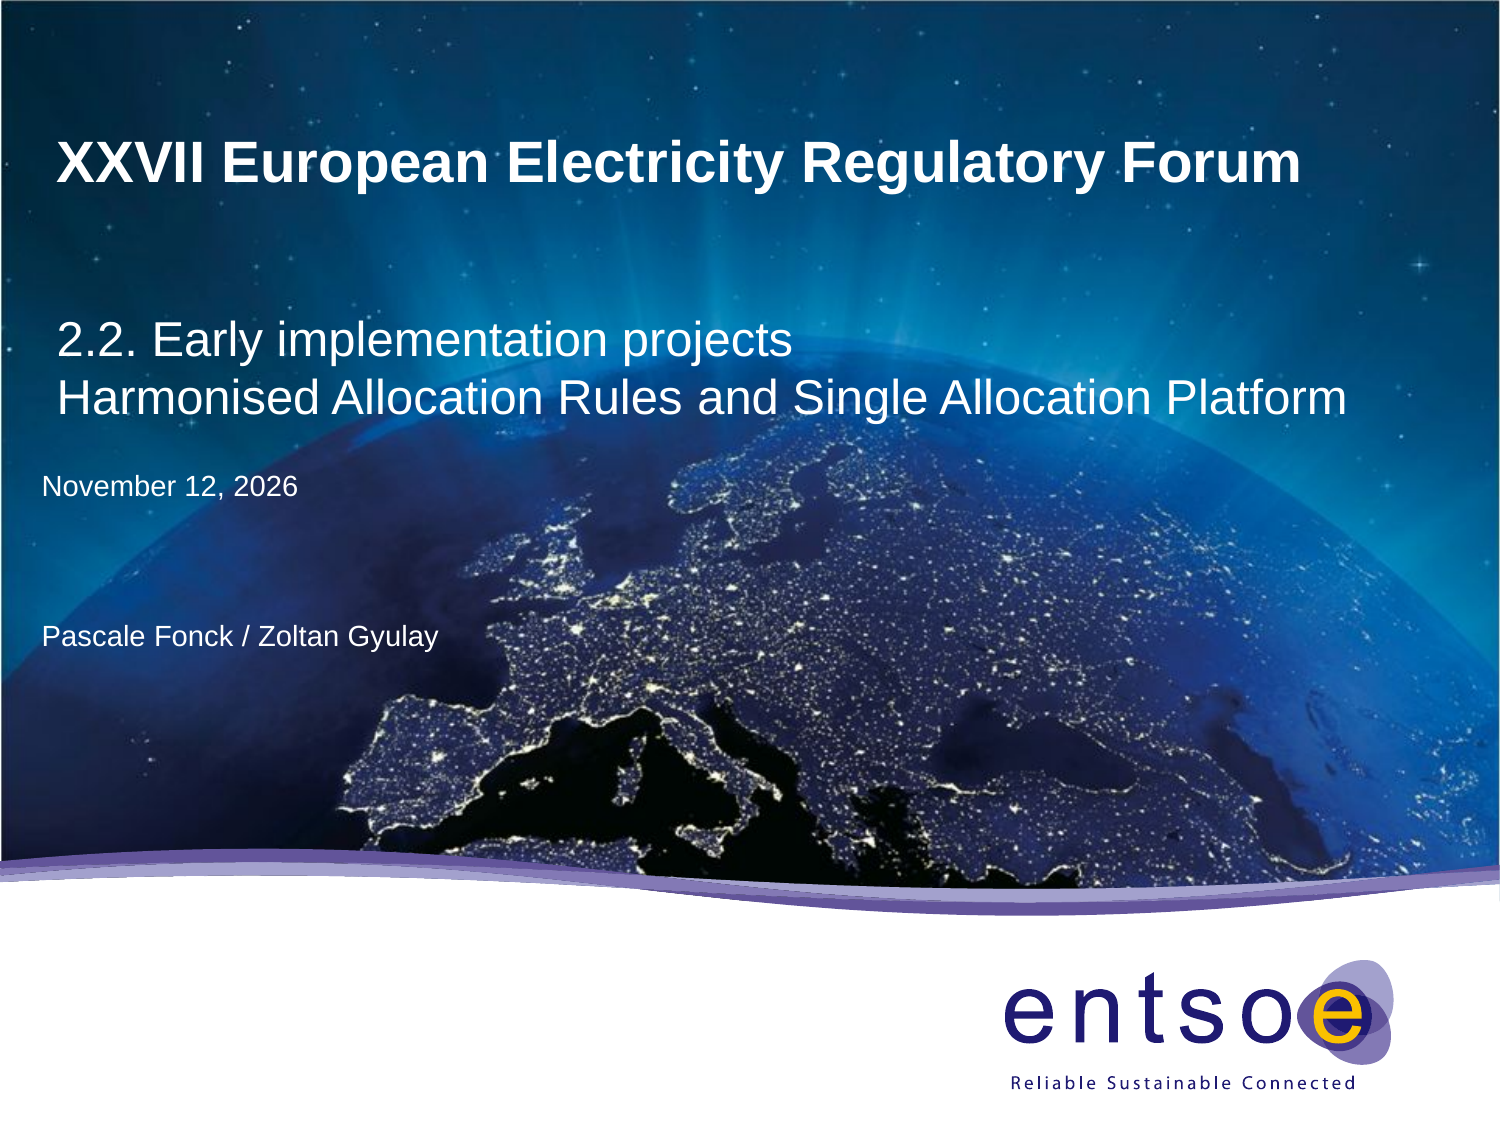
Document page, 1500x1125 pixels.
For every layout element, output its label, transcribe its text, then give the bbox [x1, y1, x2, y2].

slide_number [41, 467, 514, 527]
list 2.2. Early implementation projects Harmonised Allocation Rules and Single Allocation Platform [41, 300, 1461, 466]
list XXVII European Electricity Regulatory Forum [41, 124, 1461, 299]
text_box Pascale Fonck / Zoltan Gyulay [41, 617, 513, 677]
picture [0, 0, 1500, 888]
